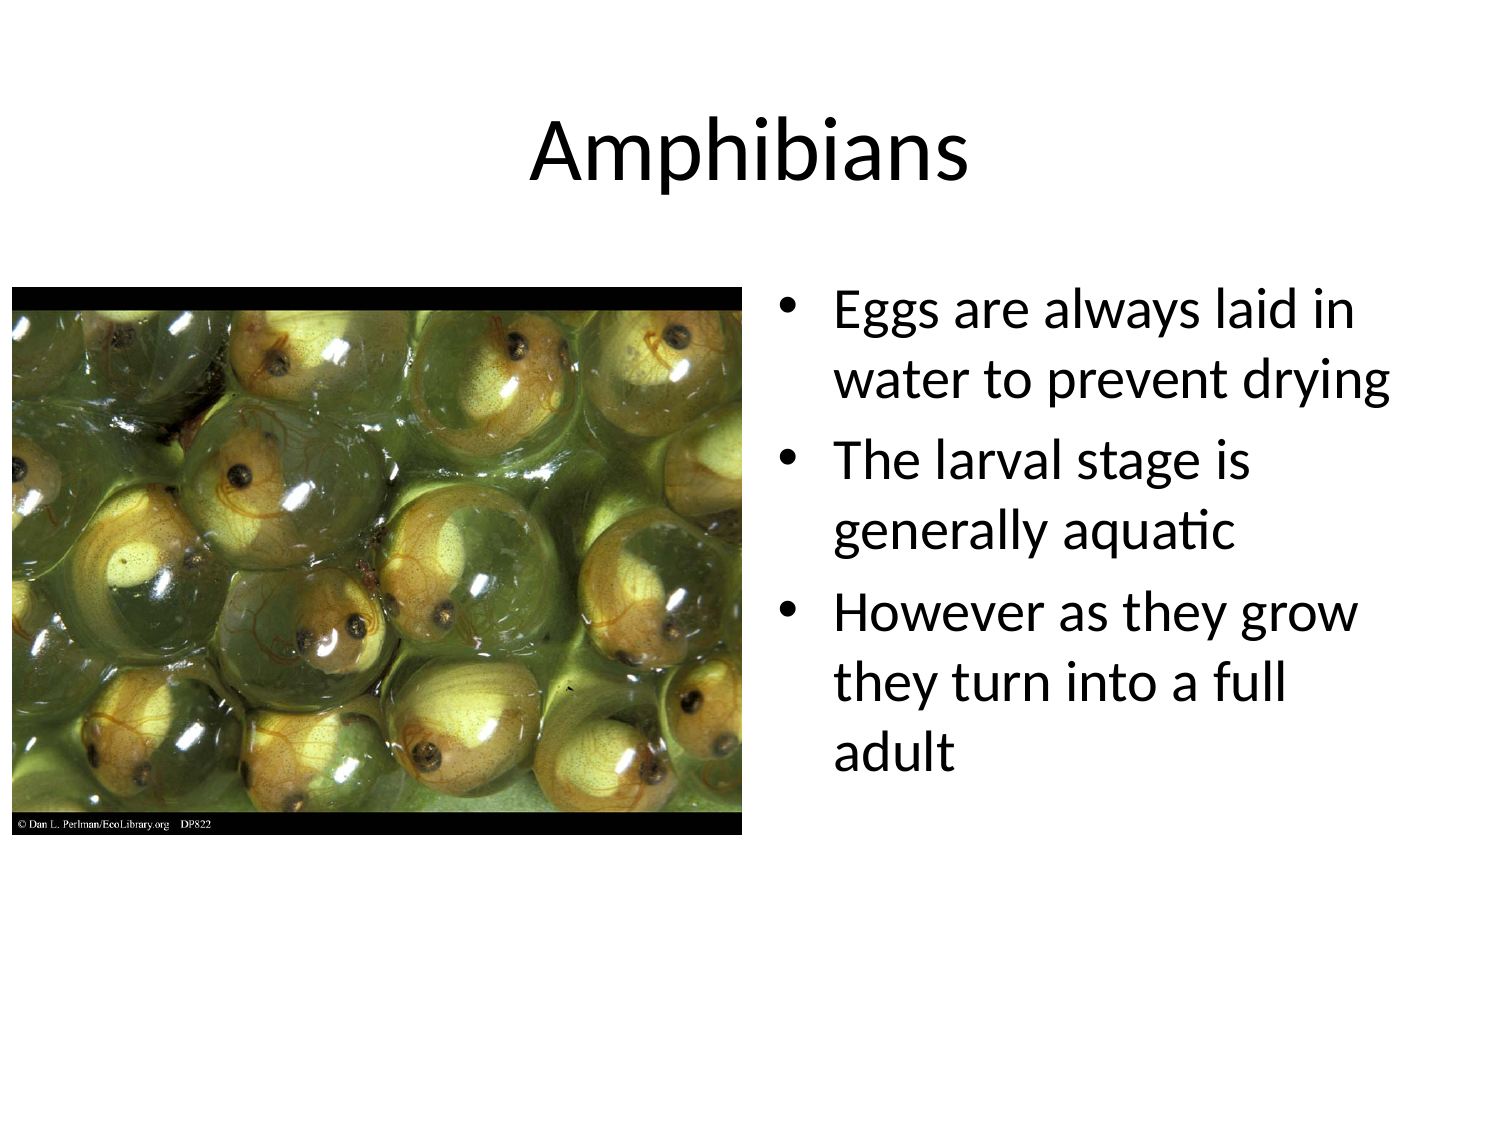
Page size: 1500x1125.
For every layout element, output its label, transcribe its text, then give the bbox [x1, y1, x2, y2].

list Eggs are always laid in water to prevent drying The larval stage is generally aquatic However as they grow they turn into a full adult [762, 262, 1425, 1005]
picture [12, 287, 742, 835]
title Amphibians [75, 50, 1425, 238]
